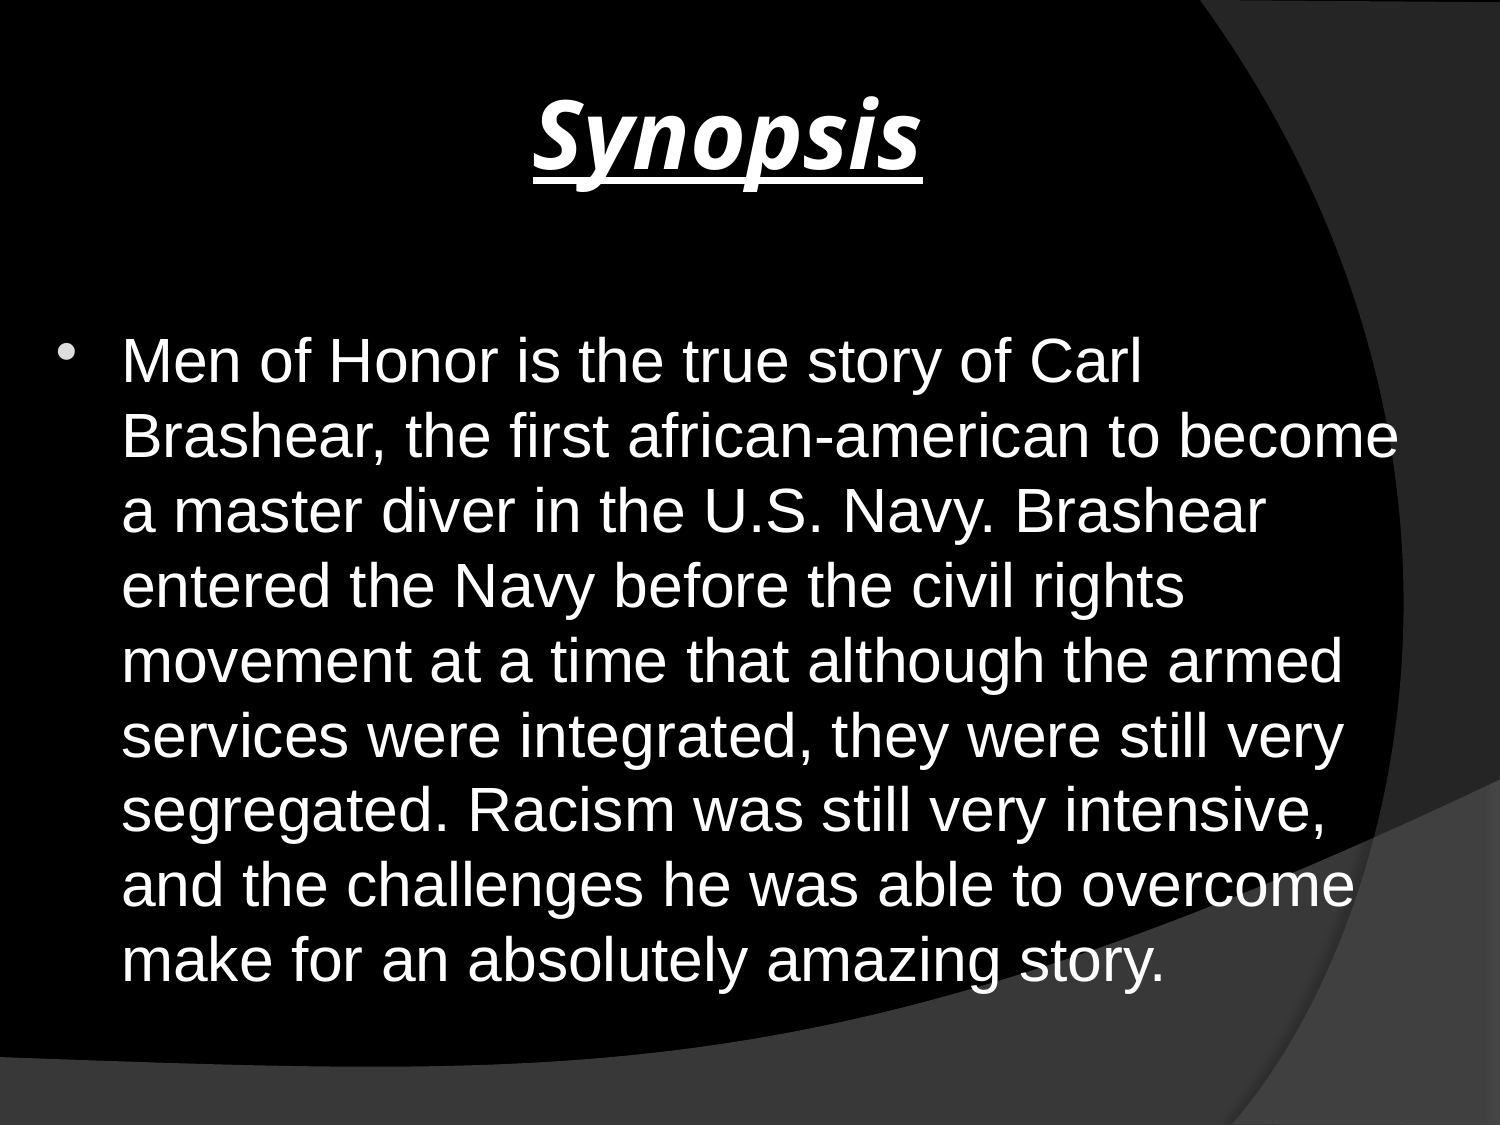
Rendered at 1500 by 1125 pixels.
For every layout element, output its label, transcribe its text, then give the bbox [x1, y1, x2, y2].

list Men of Honor is the true story of Carl Brashear, the first african-american to become a master diver in the U.S. Navy. Brashear entered the Navy before the civil rights movement at a time that although the armed services were integrated, they were still very segregated. Racism was still very intensive, and the challenges he was able to overcome make for an absolutely amazing story. [37, 224, 1425, 1063]
title Synopsis [525, 37, 1100, 224]
